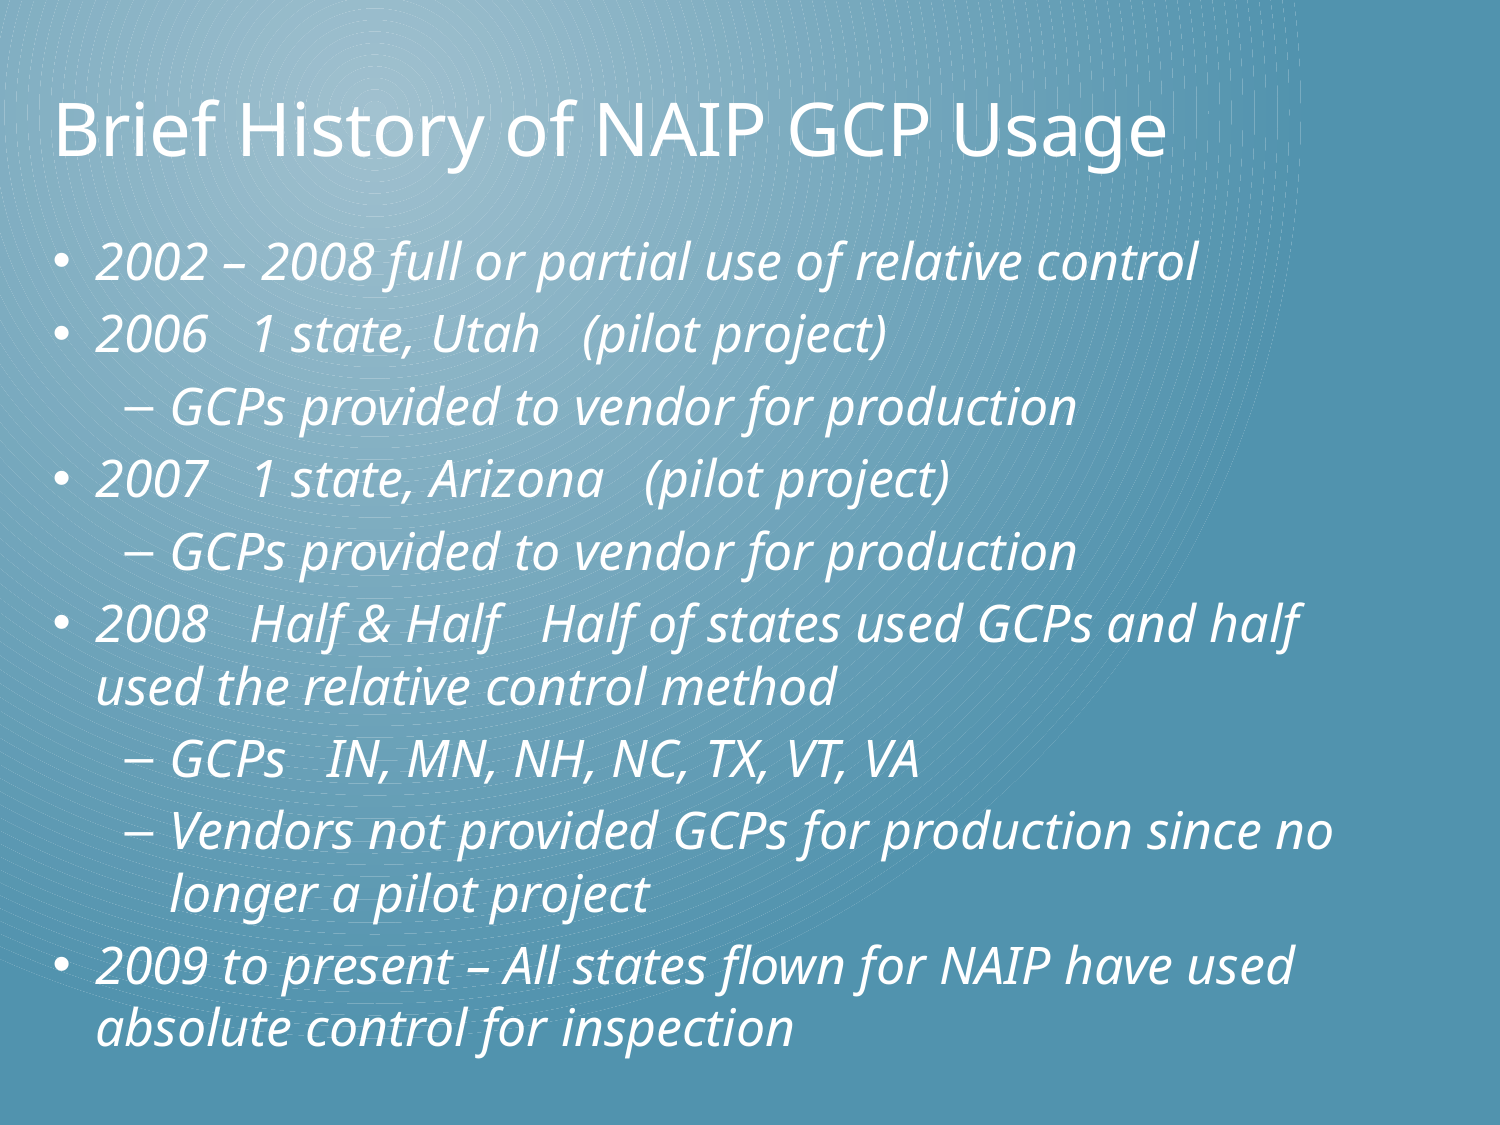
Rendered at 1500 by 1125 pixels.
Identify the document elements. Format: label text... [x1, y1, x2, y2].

list Brief History of NAIP GCP Usage 2002 – 2008 full or partial use of relative control 2006 1 state, Utah (pilot project) GCPs provided to vendor for production 2007 1 state, Arizona (pilot project) GCPs provided to vendor for production 2008 Half & Half Half of states used GCPs and half used the relative control method GCPs IN, MN, NH, NC, TX, VT, VA Vendors not provided GCPs for production since no longer a pilot project 2009 to present – All states flown for NAIP have used absolute control for inspection [37, 75, 1388, 1075]
